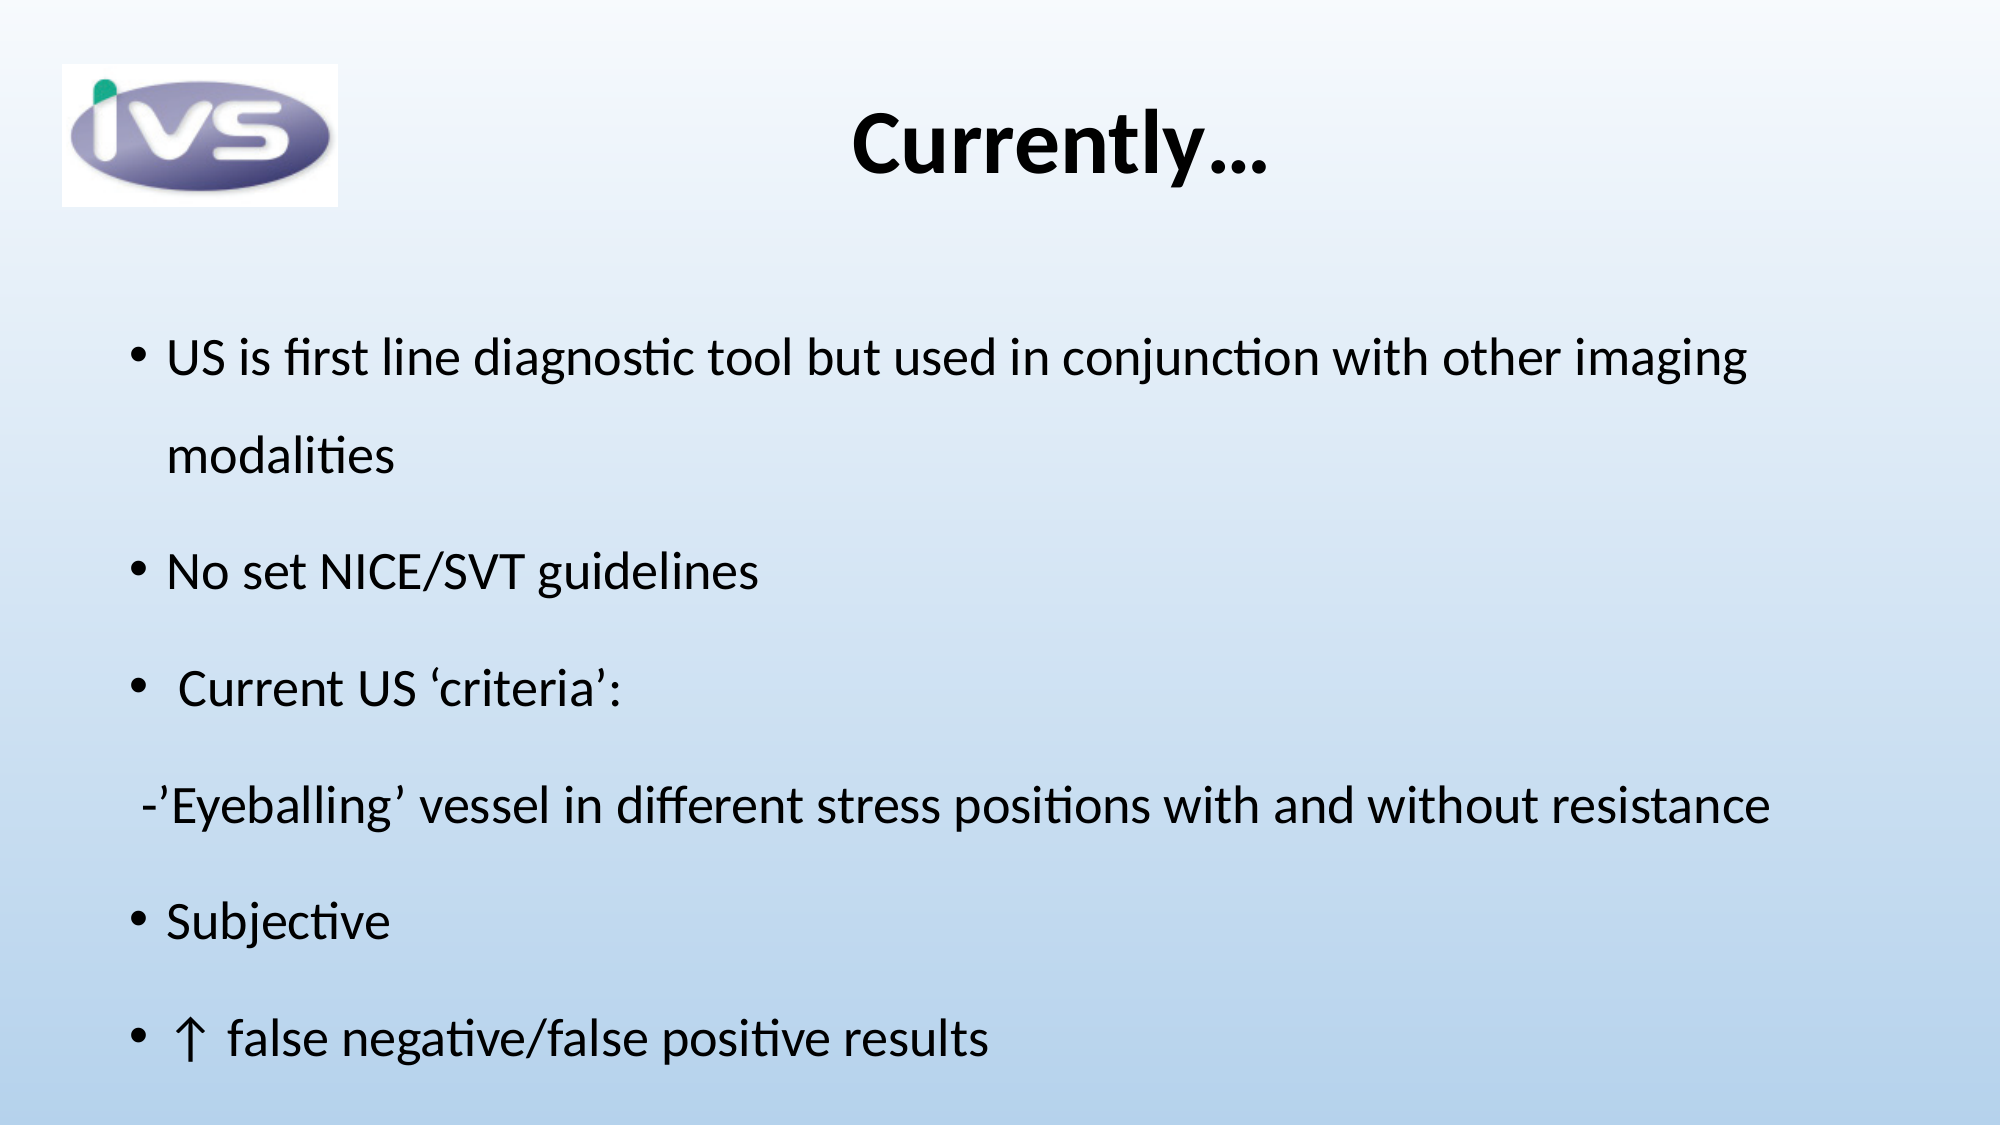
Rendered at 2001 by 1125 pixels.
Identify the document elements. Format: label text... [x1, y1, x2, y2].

list US is first line diagnostic tool but used in conjunction with other imaging modalities No set NICE/SVT guidelines Current US ‘criteria’: -’Eyeballing’ vessel in different stress positions with and without resistance Subjective ↑ false negative/false positive results [114, 281, 1870, 1089]
picture [62, 64, 338, 207]
title Currently… [199, 35, 1925, 253]
